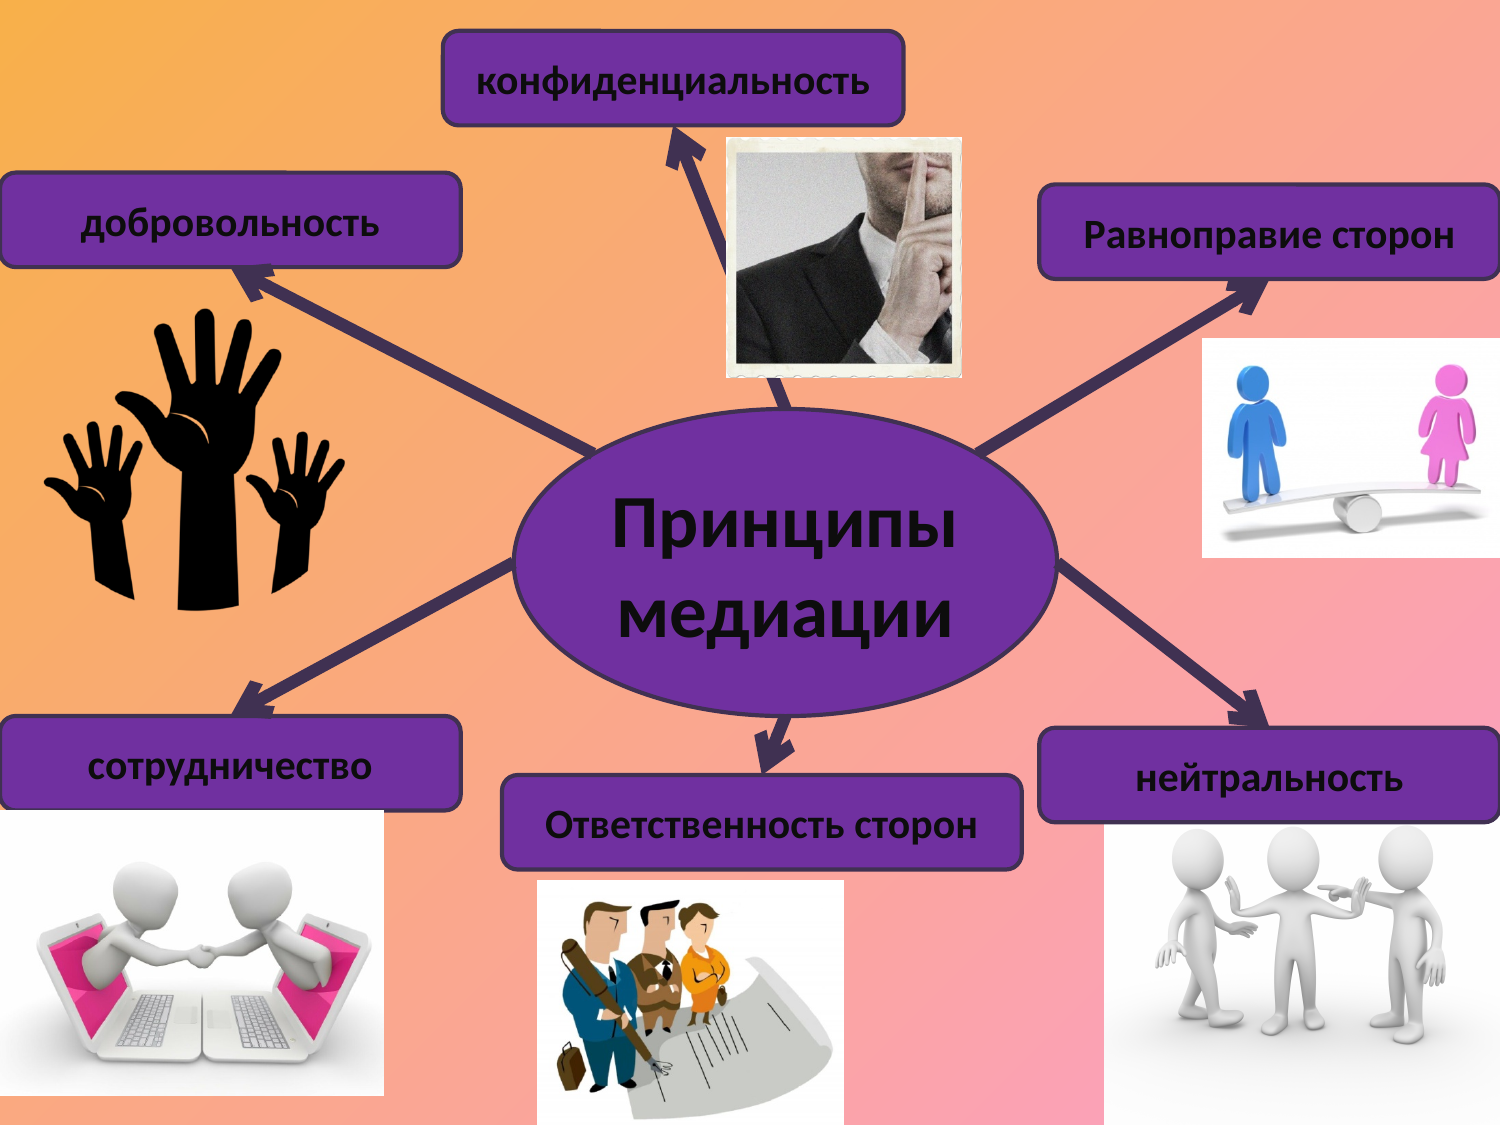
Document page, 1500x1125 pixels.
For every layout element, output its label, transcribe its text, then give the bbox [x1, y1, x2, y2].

text_box добровольность [0, 170, 463, 265]
picture [0, 231, 420, 681]
picture [1104, 788, 1500, 1125]
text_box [761, 715, 786, 776]
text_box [424, 266, 594, 455]
text_box сотрудничество [0, 713, 463, 813]
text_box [672, 125, 786, 410]
picture [726, 136, 963, 378]
text_box нейтральность [1037, 725, 1500, 825]
text_box Ответственность сторон [499, 772, 1024, 872]
text_box Принципы медиации [511, 406, 1060, 719]
picture [537, 880, 845, 1125]
picture [1202, 337, 1500, 559]
picture [0, 810, 385, 1096]
text_box конфиденциальность [440, 28, 906, 128]
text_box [1056, 562, 1270, 729]
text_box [977, 278, 1270, 455]
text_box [230, 562, 514, 717]
text_box Равноправие сторон [1037, 182, 1500, 282]
